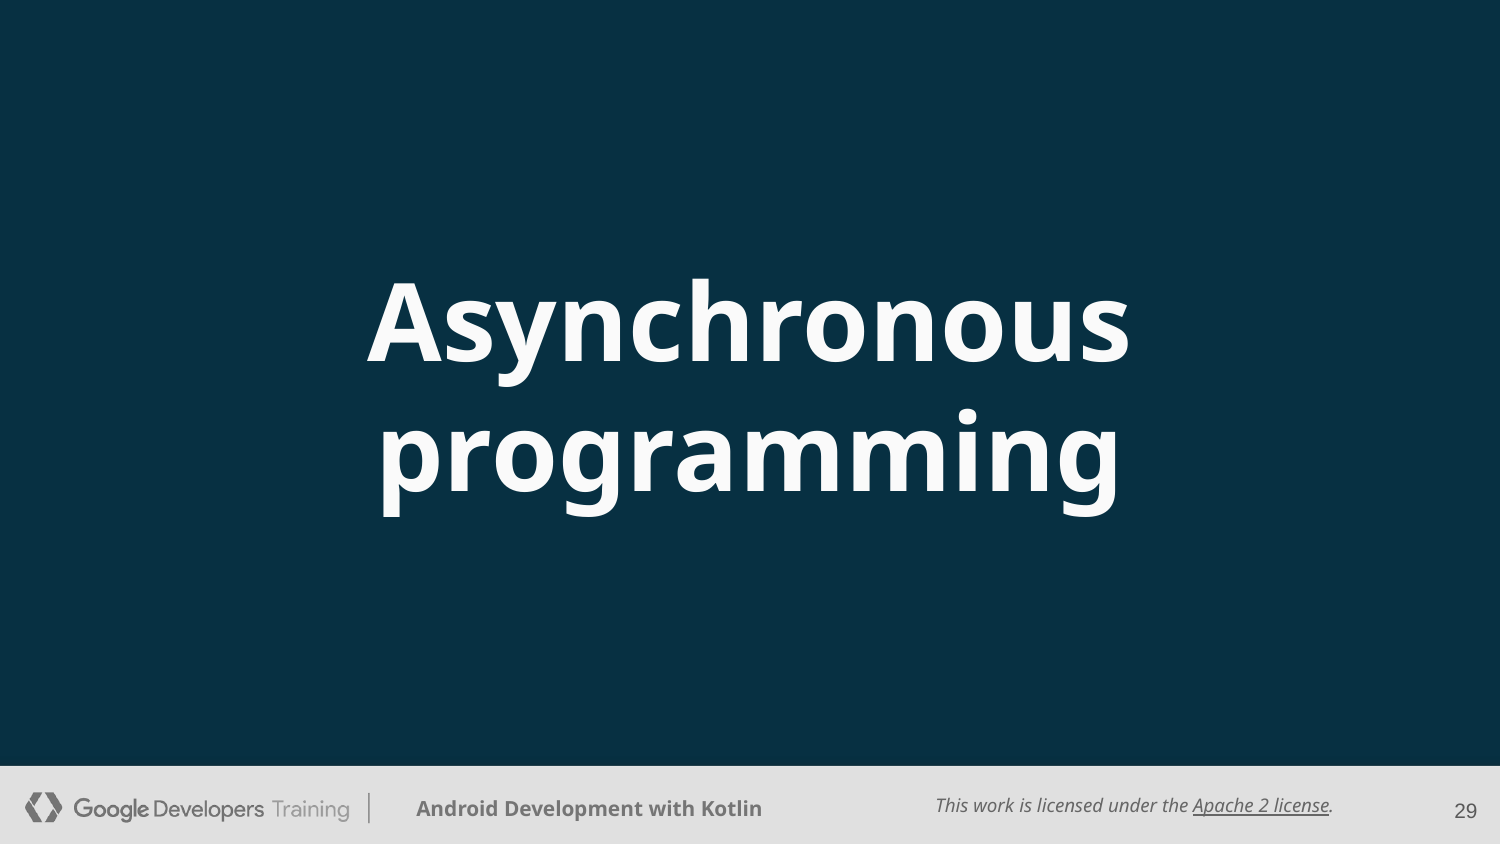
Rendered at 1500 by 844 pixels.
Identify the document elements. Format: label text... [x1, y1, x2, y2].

picture [0, 0, 1500, 844]
text_box Asynchronous programming [51, 0, 1449, 766]
slide_number ‹#› [1402, 777, 1493, 842]
